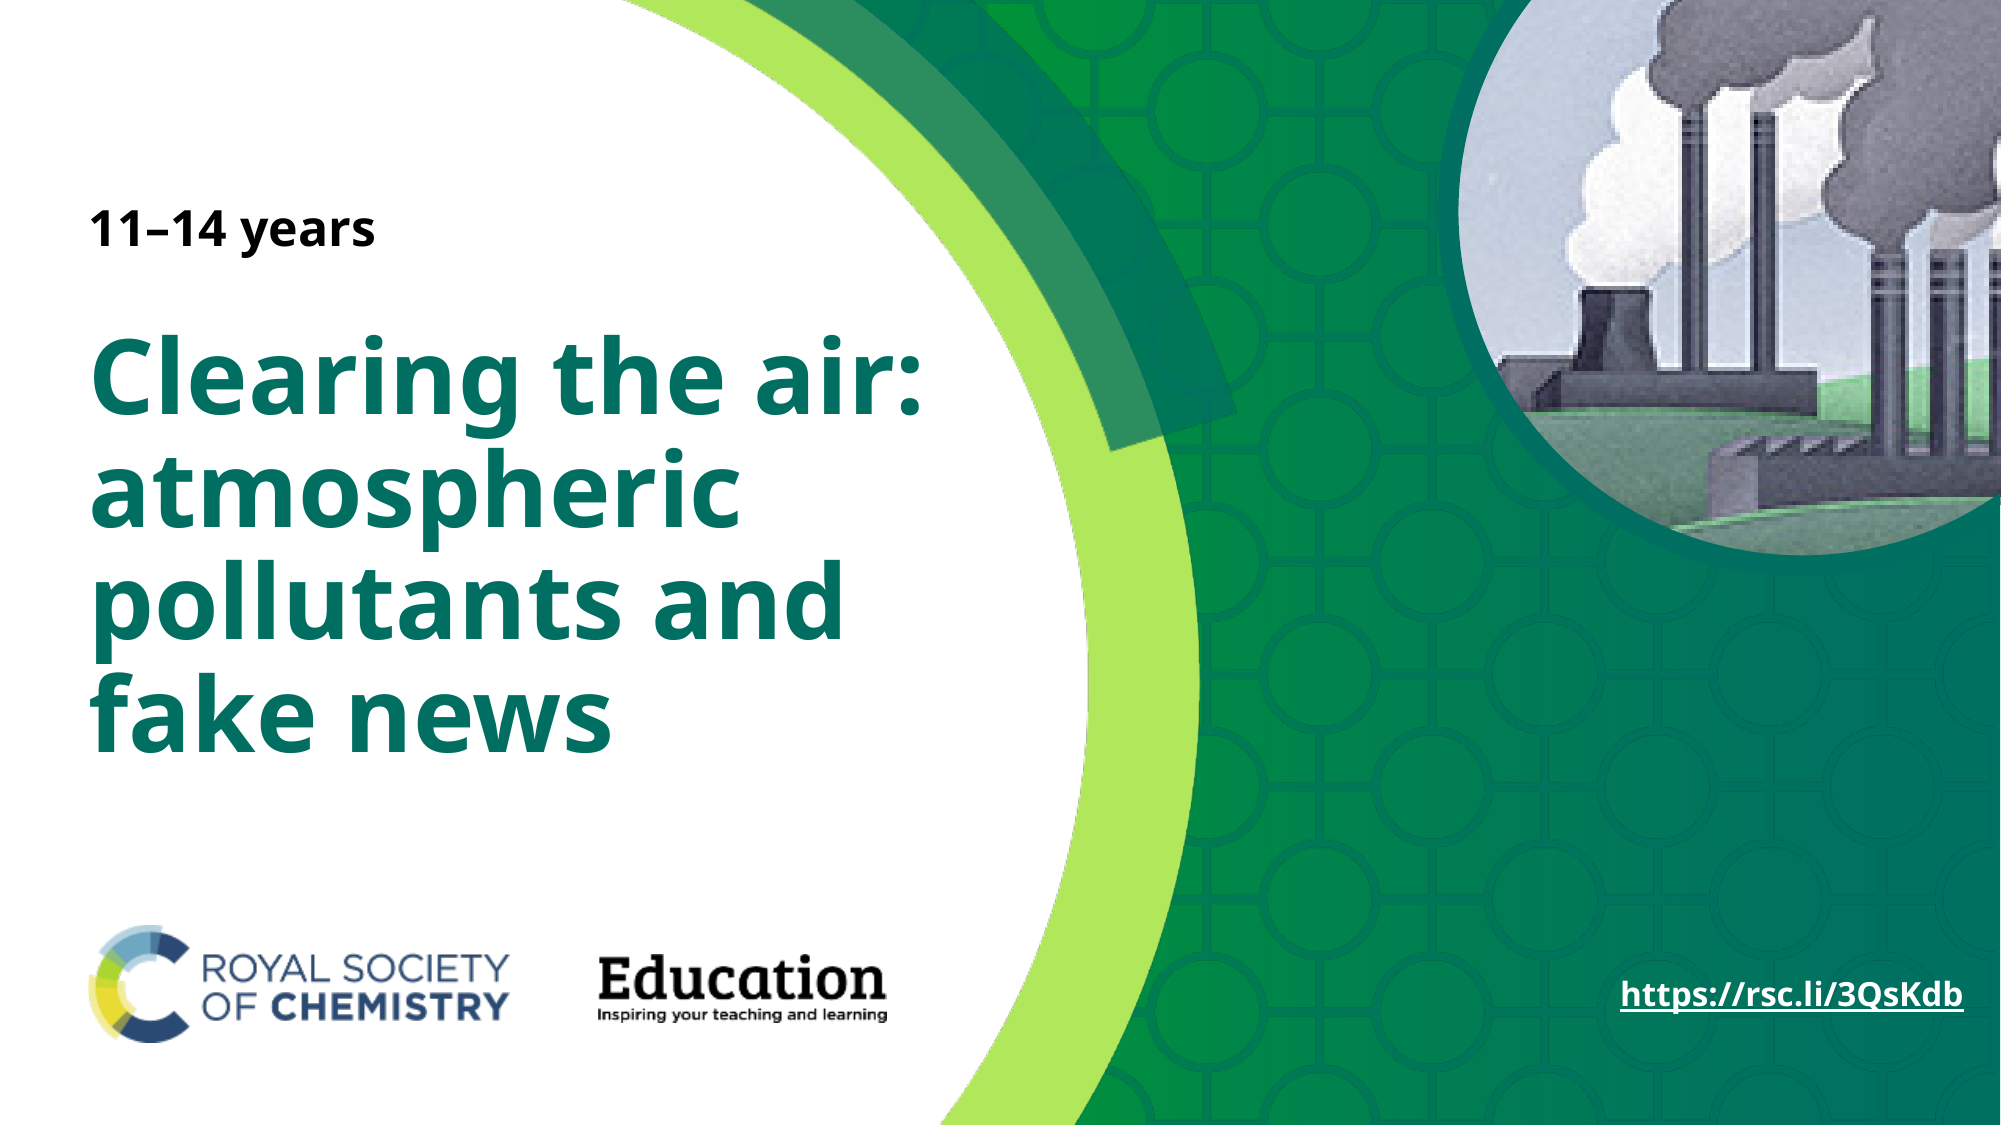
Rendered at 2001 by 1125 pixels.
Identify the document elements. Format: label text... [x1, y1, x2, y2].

title 11–14 years [88, 203, 945, 259]
subtitle Clearing the air: atmospheric pollutants and fake news [88, 324, 945, 442]
text_box [1446, 0, 2000, 567]
text_box https://rsc.li/3QsKdb [1550, 959, 1964, 1015]
picture [0, 0, 2001, 1125]
